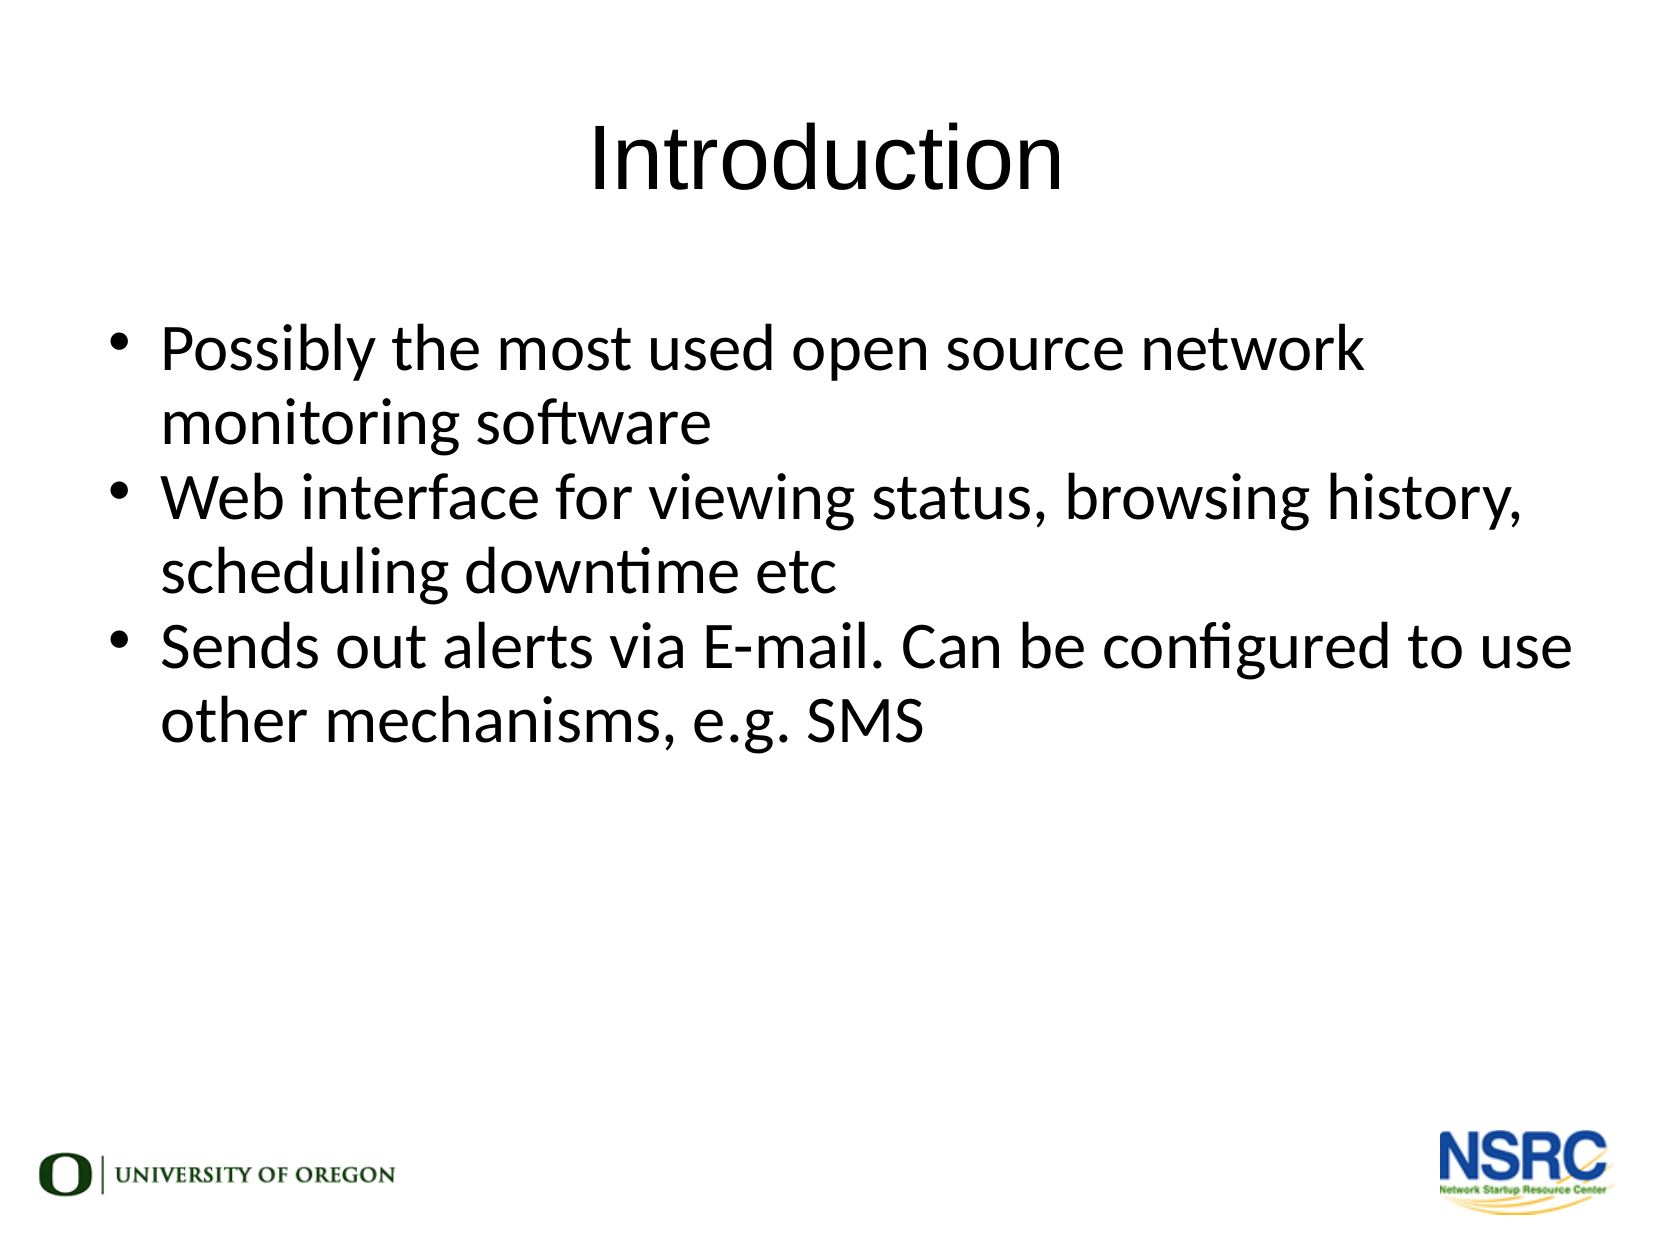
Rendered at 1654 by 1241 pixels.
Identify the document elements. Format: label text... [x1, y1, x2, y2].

picture [37, 1151, 90, 1198]
text_box Introduction [82, 49, 1571, 257]
text_box Possibly the most used open source network monitoring software Web interface for viewing status, browsing history, scheduling downtime etc Sends out alerts via E-mail. Can be configured to use other mechanisms, e.g. SMS [90, 306, 1654, 1213]
